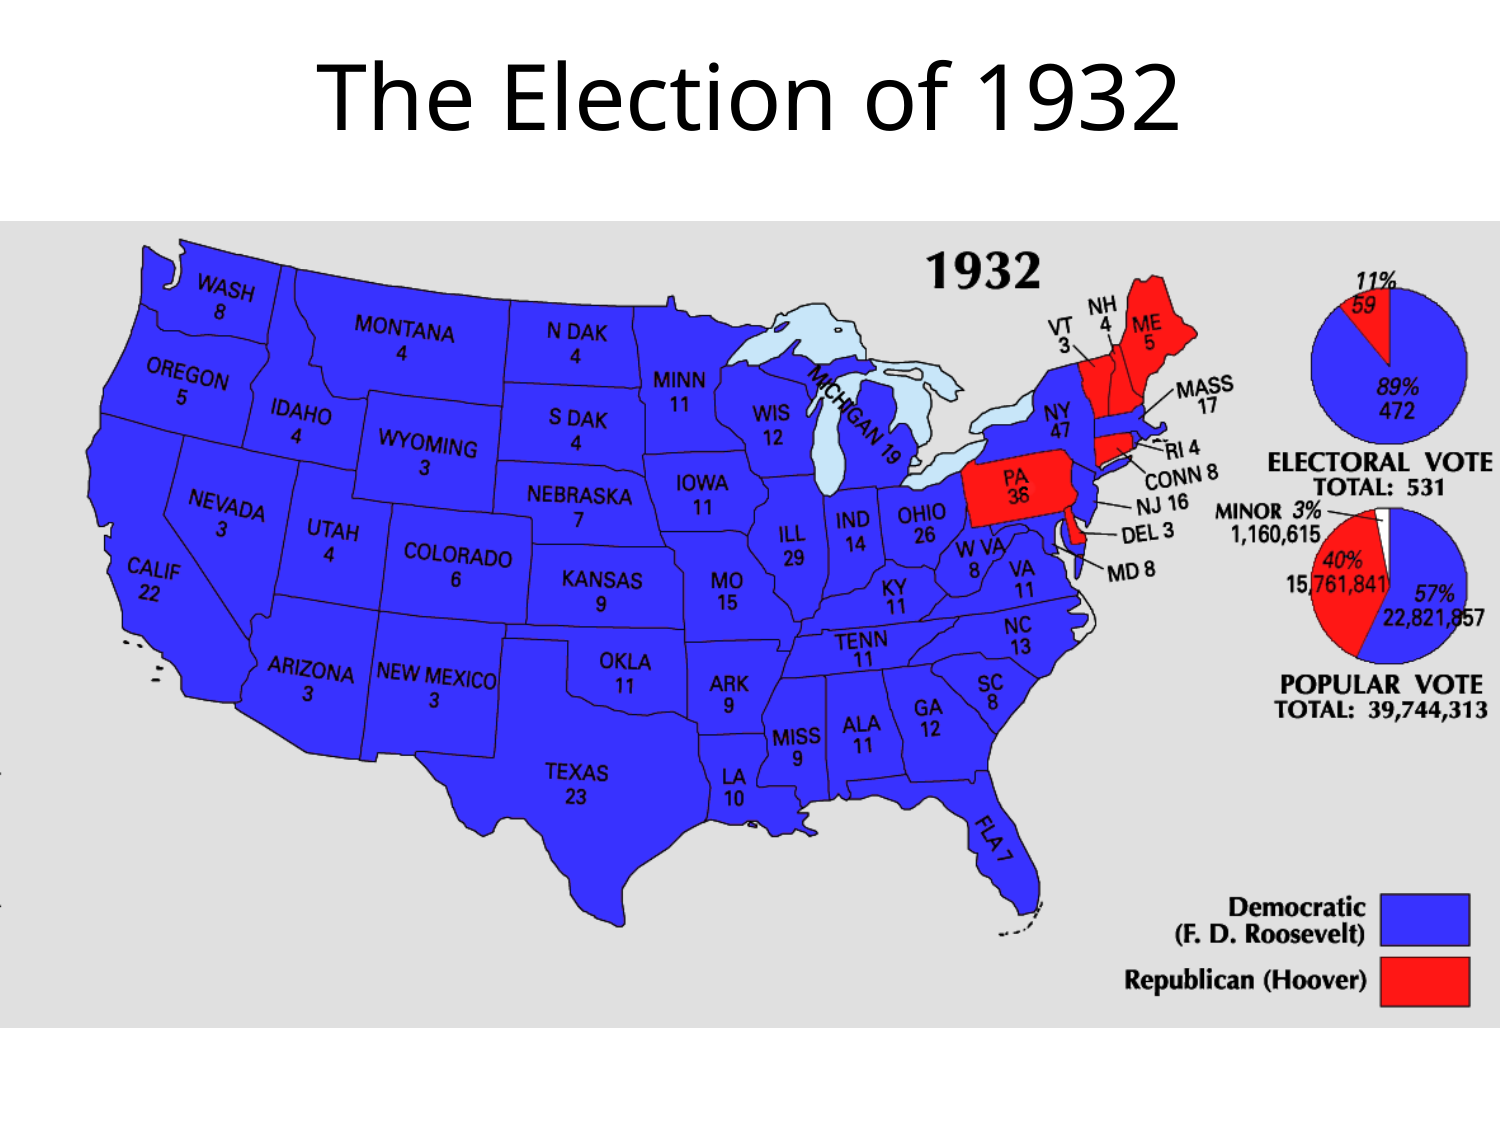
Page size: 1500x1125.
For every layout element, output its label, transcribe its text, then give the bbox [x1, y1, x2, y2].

title The Election of 1932 [75, 0, 1425, 188]
picture [0, 221, 1500, 1028]
